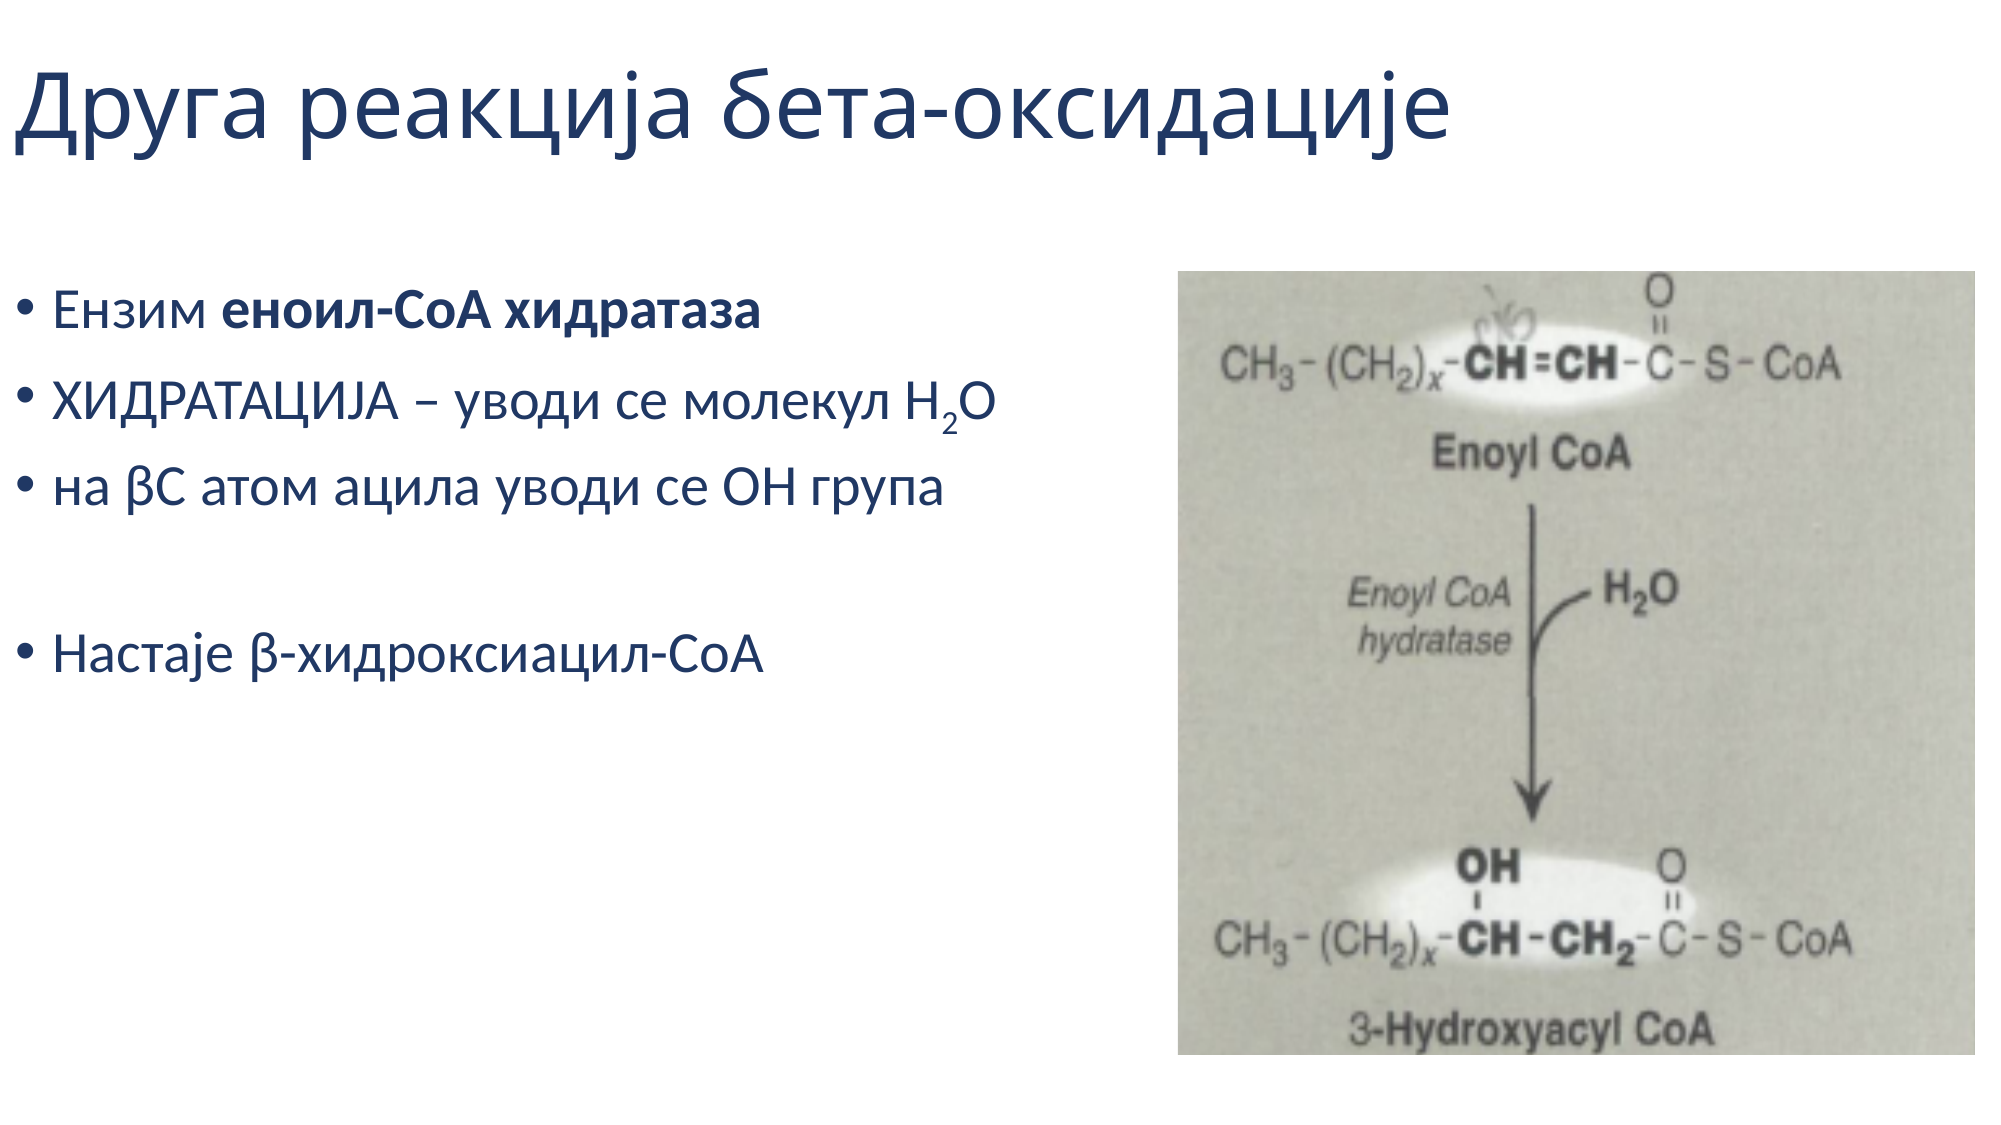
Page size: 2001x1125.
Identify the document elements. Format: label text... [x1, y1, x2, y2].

picture [1177, 271, 1975, 1054]
list Ензим еноил-CoA хидратаза ХИДРАТАЦИЈА – уводи се молекул Н2О на βС атом ацила уводи се ОН група Настаје β-хидроксиацил-СоА [0, 271, 1146, 1108]
title Друга реакција бета-оксидације [0, 0, 1725, 218]
